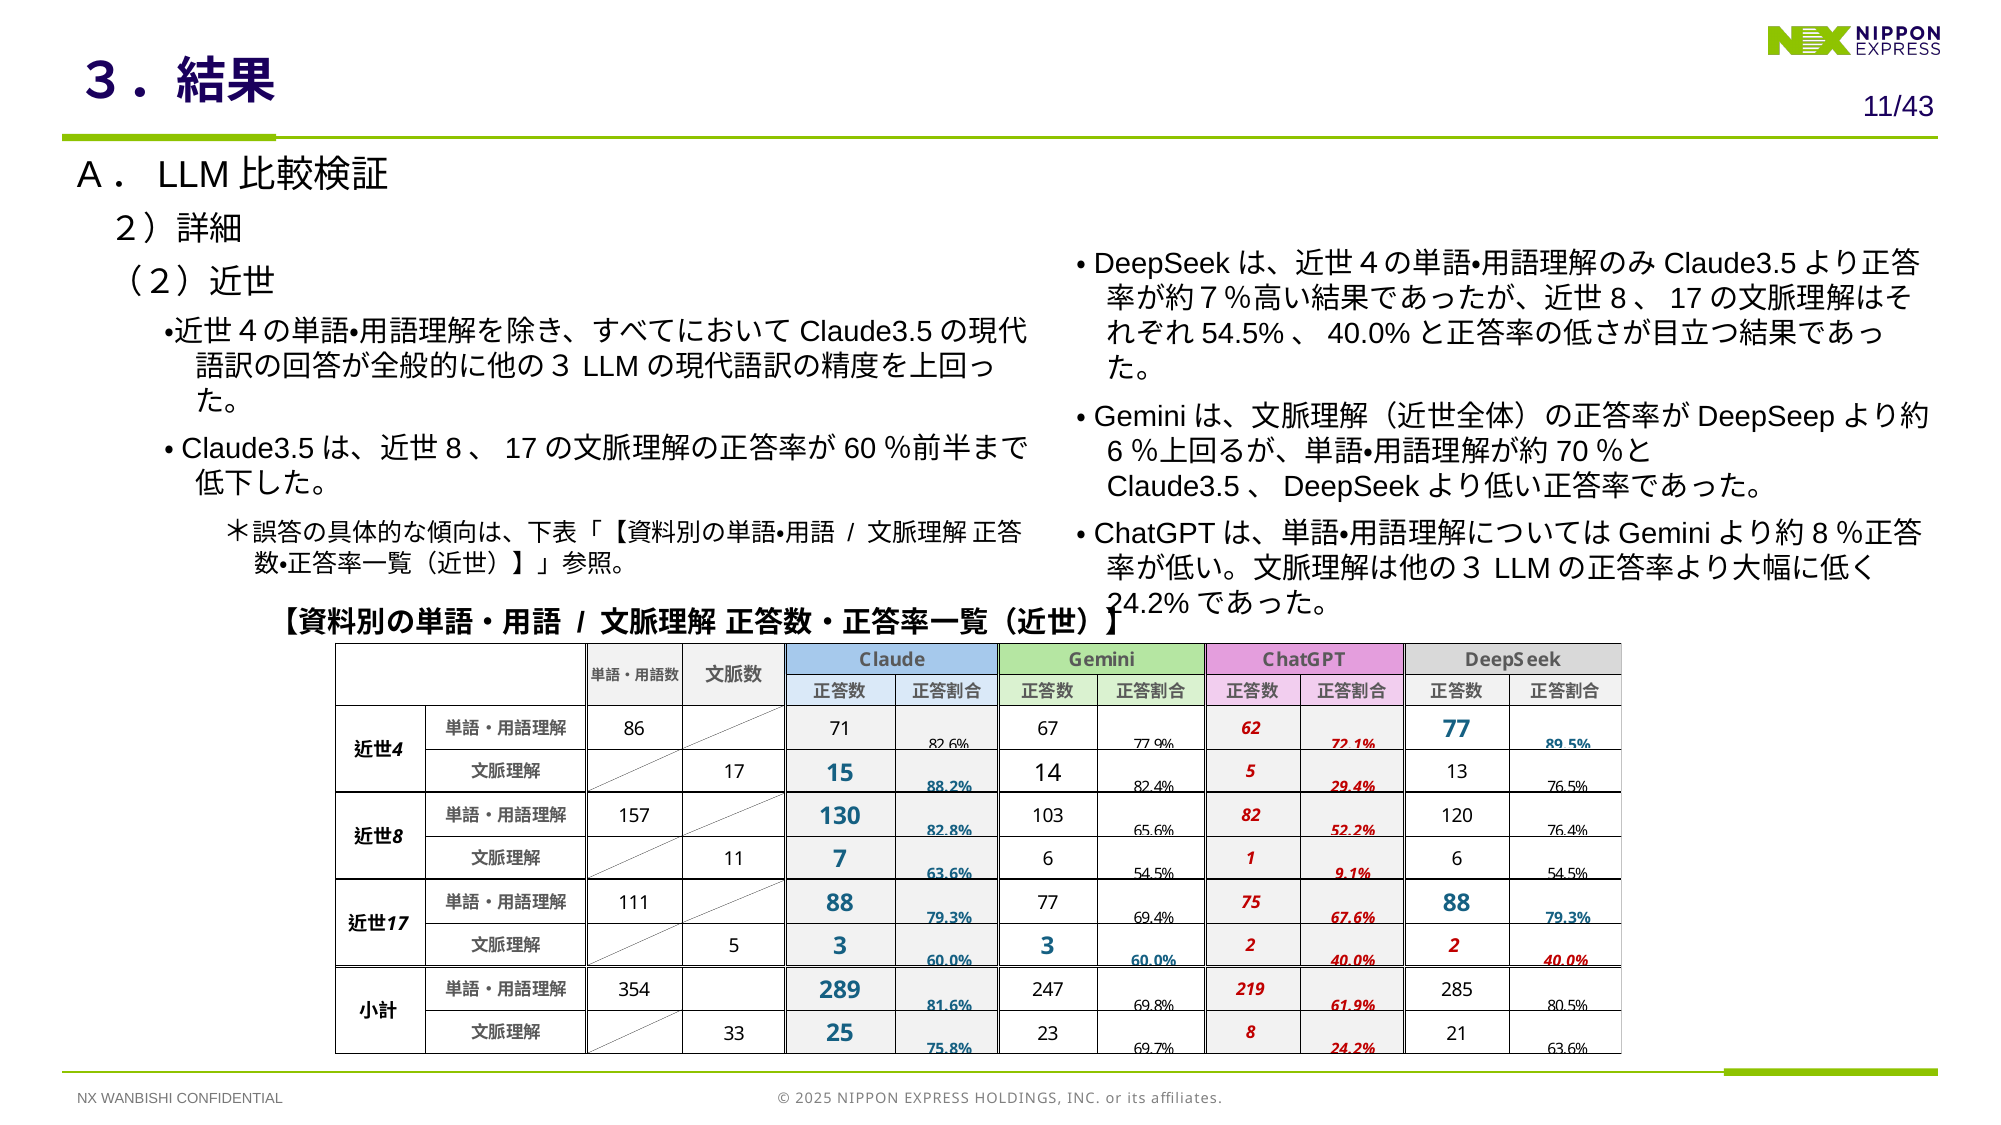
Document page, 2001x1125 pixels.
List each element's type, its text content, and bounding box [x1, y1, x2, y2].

slide_number 10/43 [1848, 87, 1935, 123]
text_box A．LLM比較検証 ２）詳細 （２）近世 ・近世４の単語・用語理解を除き、すべてにおいてClaude3.5の現代語訳の回答が全般的に他の３LLMの現代語訳の精度を上回った。 ・Claude3.5は、近世8、17の文脈理解の正答率が60％前半まで低下した。 ＊誤答の具体的な傾向は、下表「【資料別の単語・用語 / 文脈理解 正答数・正答率一覧（近世）】」参照。 [62, 142, 1063, 632]
footer NX WANBISHI CONFIDENTIAL [62, 1086, 738, 1110]
text_box 【資料別の単語・用語 / 文脈理解 正答数・正答率一覧（近世）】 [254, 595, 1227, 646]
picture [1768, 26, 1940, 55]
title ３．結果 [62, 41, 1742, 103]
picture [334, 642, 1623, 1055]
text_box ・DeepSeekは、近世４の単語・用語理解のみClaude3.5より正答率が約７％高い結果であったが、近世8、17の文脈理解はそれぞれ54.5%、40.0%と正答率の低さが目立つ結果であった。 ・Geminiは、文脈理解（近世全体）の正答率がDeepSeepより約6％上回るが、単語・用語理解が約70％とClaude3.5、DeepSeekより低い正答率であった。 ・ChatGPTは、単語・用語理解についてはGeminiより約8％正答率が低い。文脈理解は他の３LLMの正答率より大幅に低く24.2%であった。 [1062, 237, 1954, 627]
